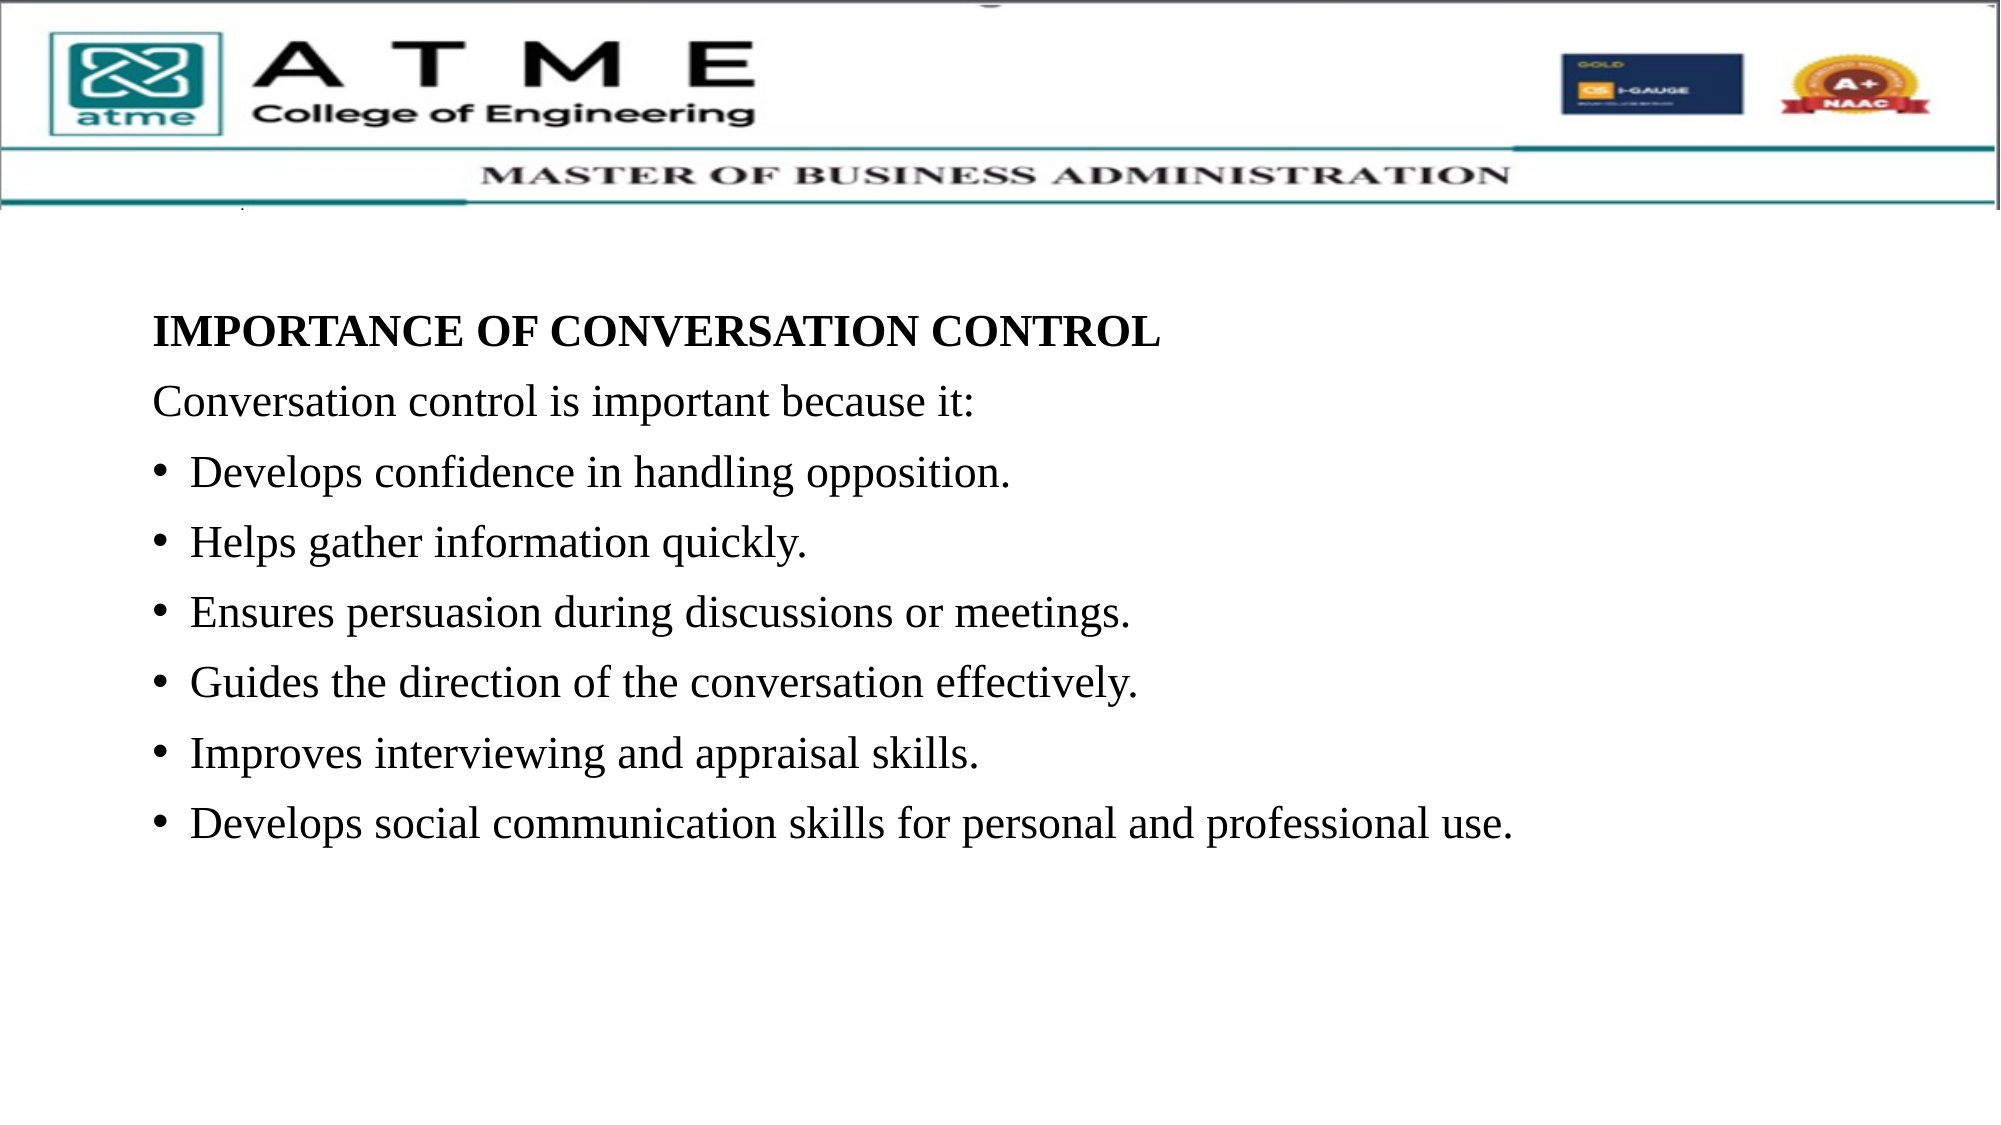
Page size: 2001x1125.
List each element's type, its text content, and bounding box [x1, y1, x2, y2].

picture [0, 0, 2000, 210]
list IMPORTANCE OF CONVERSATION CONTROL Conversation control is important because it: Develops confidence in handling opposition. Helps gather information quickly. Ensures persuasion during discussions or meetings. Guides the direction of the conversation effectively. Improves interviewing and appraisal skills. Develops social communication skills for personal and professional use. [137, 299, 1863, 1014]
